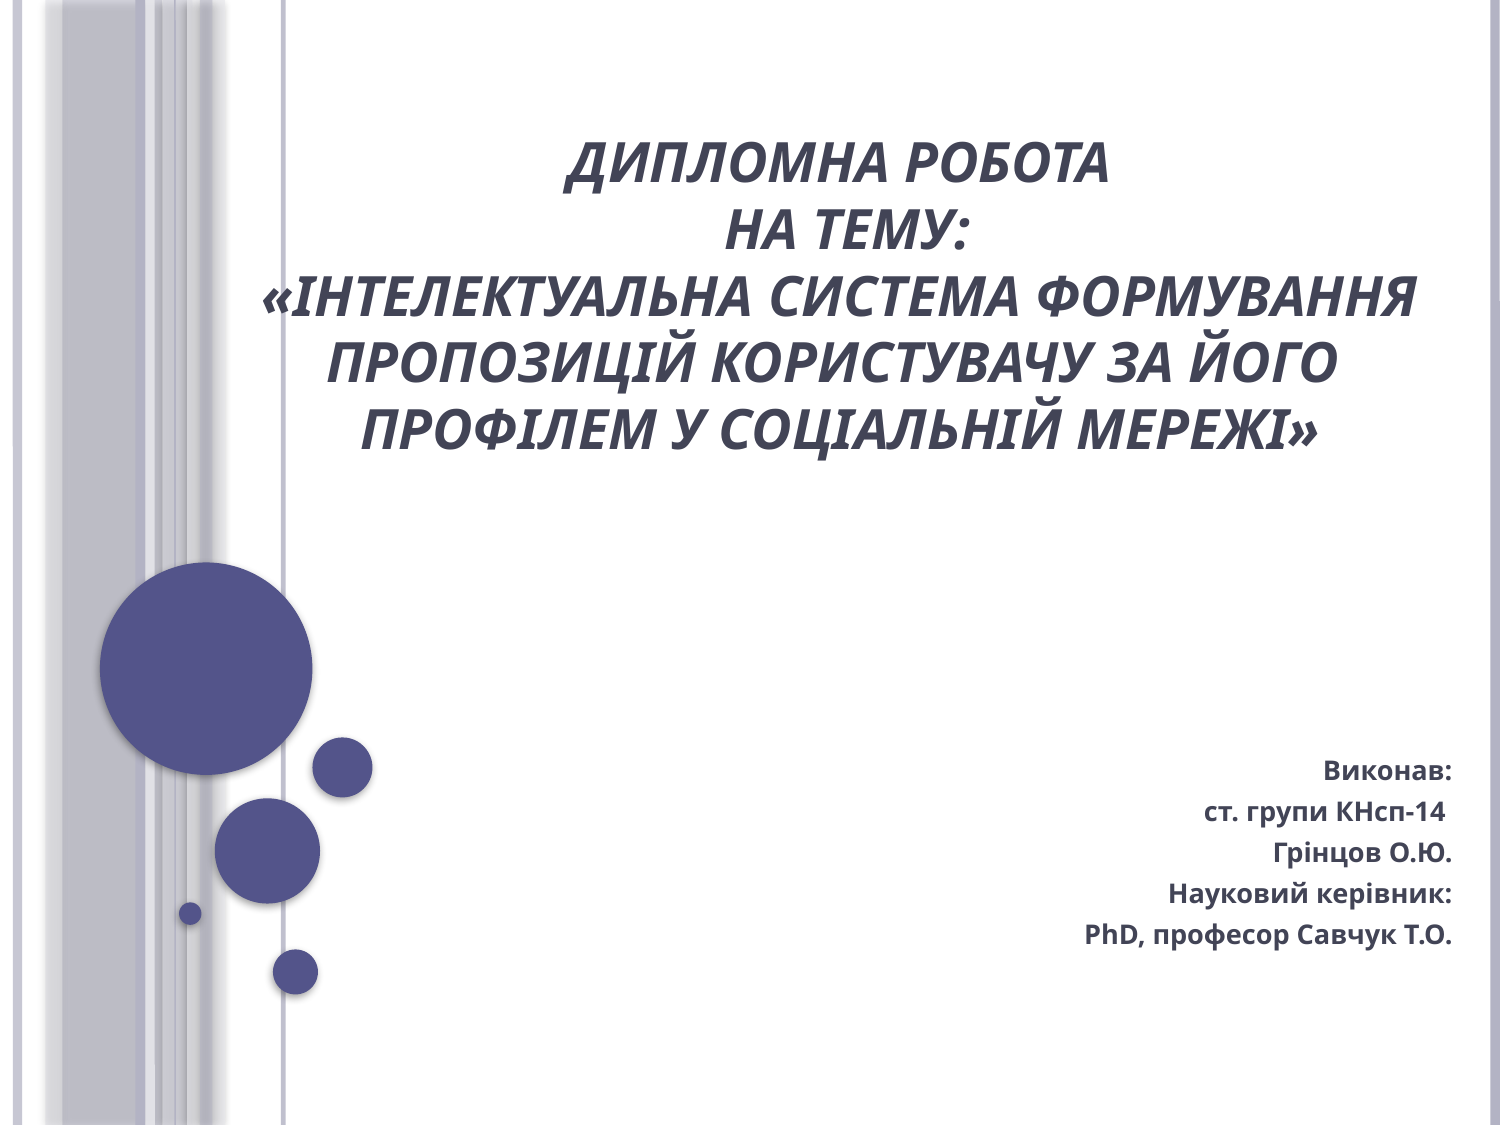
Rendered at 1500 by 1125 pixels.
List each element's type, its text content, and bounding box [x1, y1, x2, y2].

subtitle Виконав: ст. групи КНсп-14 Грінцов О.Ю. Науковий керівник: PhD, професор Савчук Т.О. [454, 739, 1468, 965]
text_box Дипломна робота на тему: «Інтелектуальна система формування пропозицій користувачу за його профілем у соціальній мережі» [175, 113, 1500, 468]
